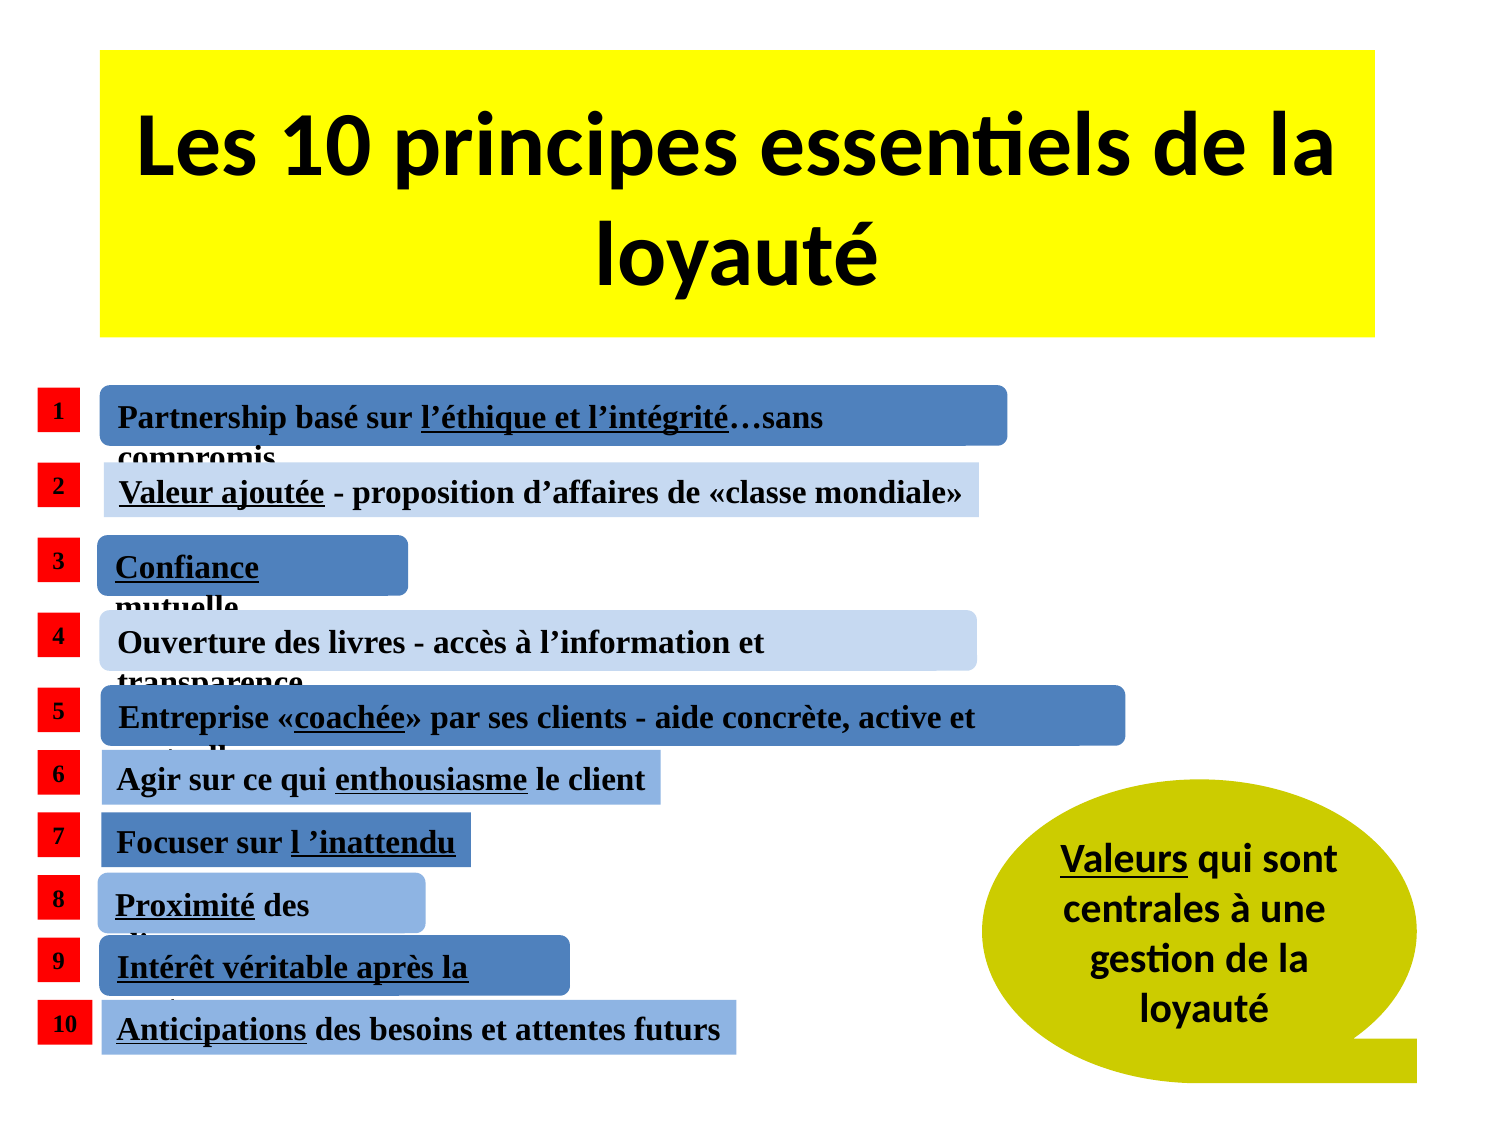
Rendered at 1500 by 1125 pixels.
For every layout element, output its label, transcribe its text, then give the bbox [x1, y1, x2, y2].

text_box 7 [37, 812, 80, 858]
text_box 8 [37, 875, 80, 920]
text_box 6 [37, 750, 80, 795]
text_box 3 [37, 537, 80, 583]
text_box 10 [37, 999, 93, 1045]
text_box Intérêt véritable après la vente [99, 935, 571, 996]
text_box Ouverture des livres - accès à l’information et transparence [99, 610, 978, 671]
text_box Anticipations des besoins et attentes futurs [101, 999, 737, 1055]
text_box Proximité des clients [97, 872, 426, 934]
text_box Partnership basé sur l’éthique et l’intégrité…sans compromis [99, 385, 1008, 446]
text_box 9 [37, 937, 80, 983]
text_box Valeur ajoutée - proposition d’affaires de «classe mondiale» [103, 462, 979, 518]
text_box 5 [37, 687, 80, 733]
text_box 1 [37, 387, 80, 433]
text_box 2 [37, 462, 80, 508]
text_box Valeurs qui sont centrales à une gestion de la loyauté [982, 779, 1417, 1084]
text_box Agir sur ce qui enthousiasme le client [101, 749, 661, 805]
text_box 4 [37, 612, 80, 658]
text_box Entreprise «coachée» par ses clients - aide concrète, active et mutuelle [100, 685, 1126, 746]
text_box Focuser sur l ’inattendu [101, 812, 471, 868]
title Les 10 principes essentiels de la loyauté [99, 50, 1375, 338]
text_box Confiance mutuelle [97, 535, 409, 596]
